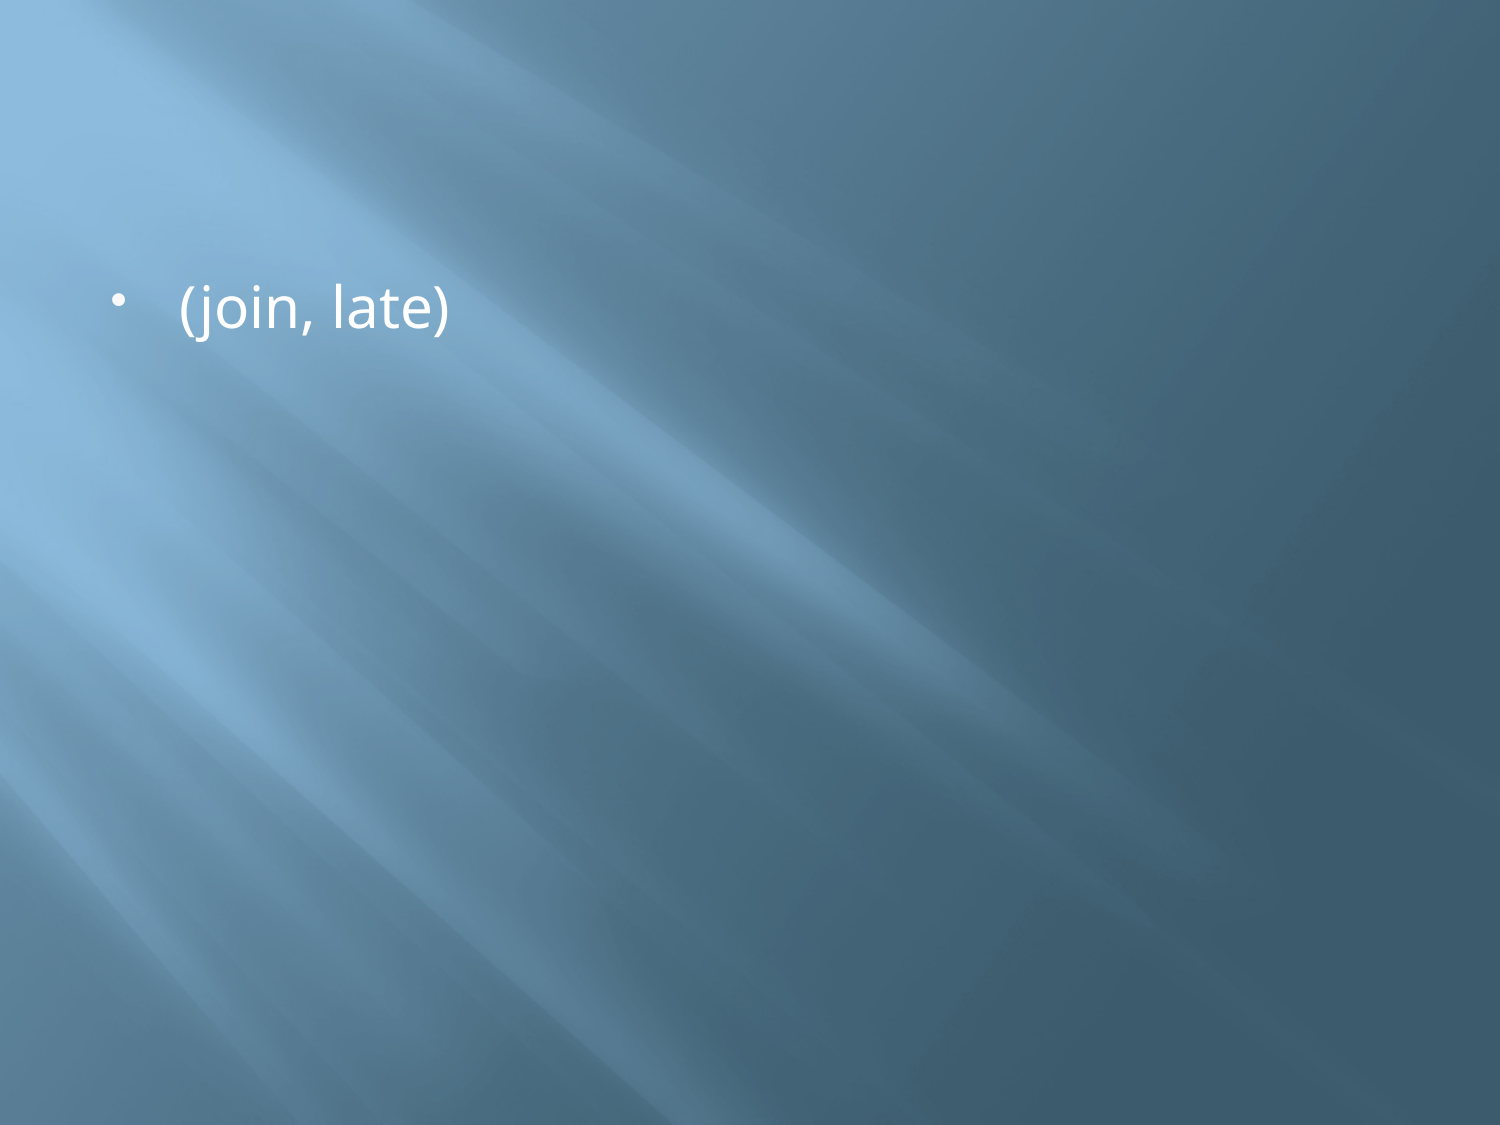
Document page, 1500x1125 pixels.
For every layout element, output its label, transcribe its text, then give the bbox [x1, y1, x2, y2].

list (join, late) [75, 262, 1425, 1035]
